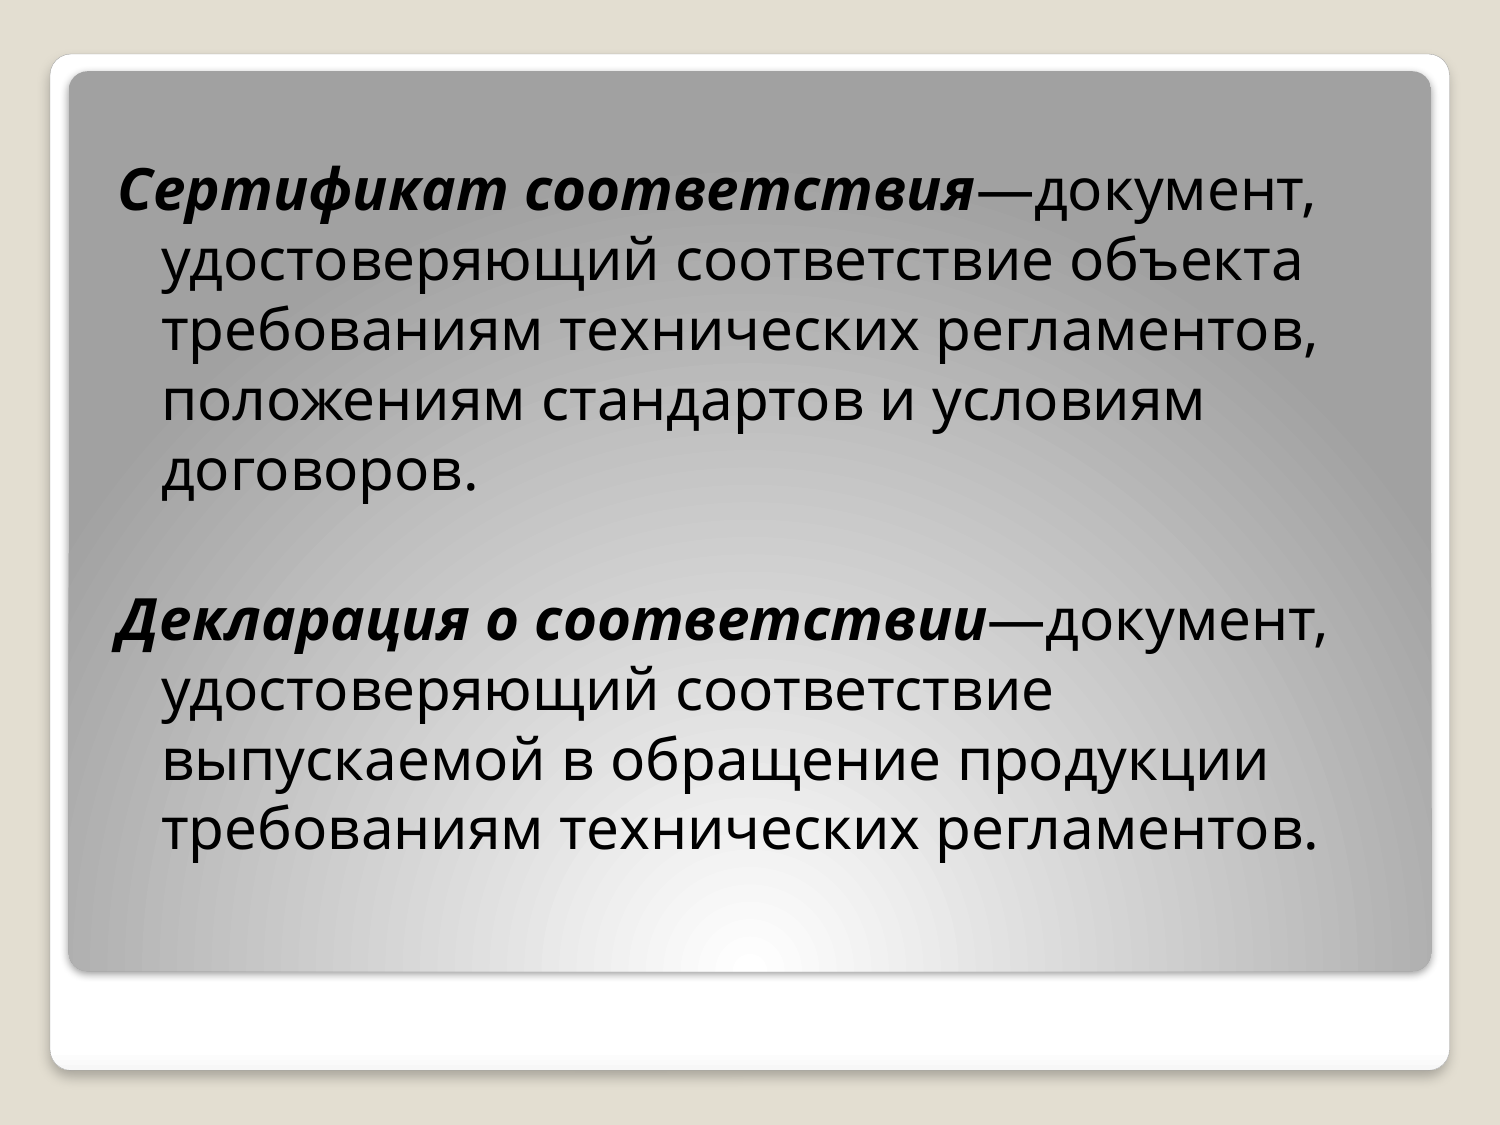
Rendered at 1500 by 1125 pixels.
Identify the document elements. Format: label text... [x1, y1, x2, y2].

list Сертификат соответствия—документ, удостоверяющий соответствие объекта требованиям технических регламентов, положениям стандартов и условиям договоров. Декларация о соответствии—документ, удостоверяющий соответствие выпускаемой в обращение продукции требованиям технических регламентов. [87, 62, 1430, 1013]
